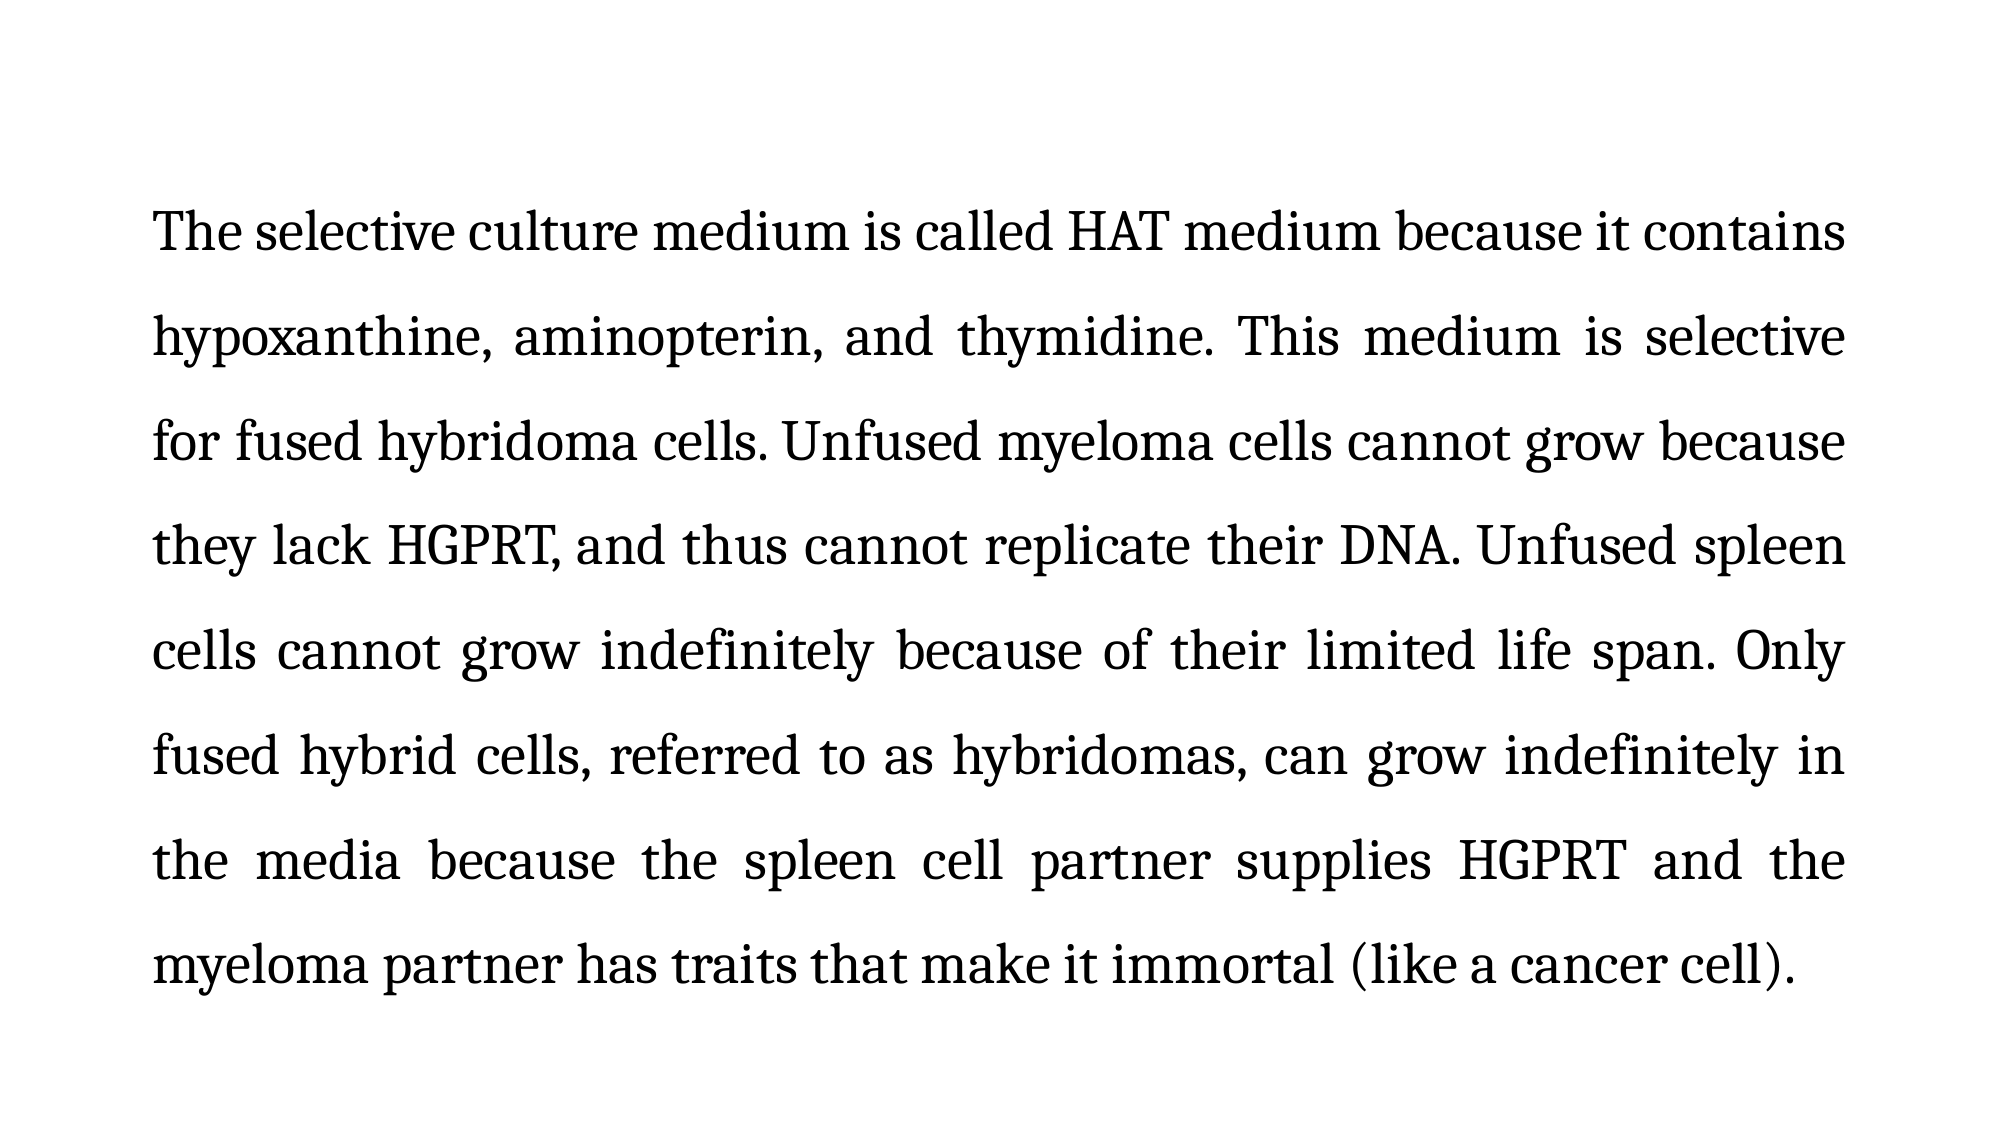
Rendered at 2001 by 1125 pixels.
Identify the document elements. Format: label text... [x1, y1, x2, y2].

list The selective culture medium is called HAT medium because it contains hypoxanthine, aminopterin, and thymidine. This medium is selective for fused hybridoma cells. Unfused myeloma cells cannot grow because they lack HGPRT, and thus cannot replicate their DNA. Unfused spleen cells cannot grow indefinitely because of their limited life span. Only fused hybrid cells, referred to as hybridomas, can grow indefinitely in the media because the spleen cell partner supplies HGPRT and the myeloma partner has traits that make it immortal (like a cancer cell). [137, 149, 1863, 1084]
